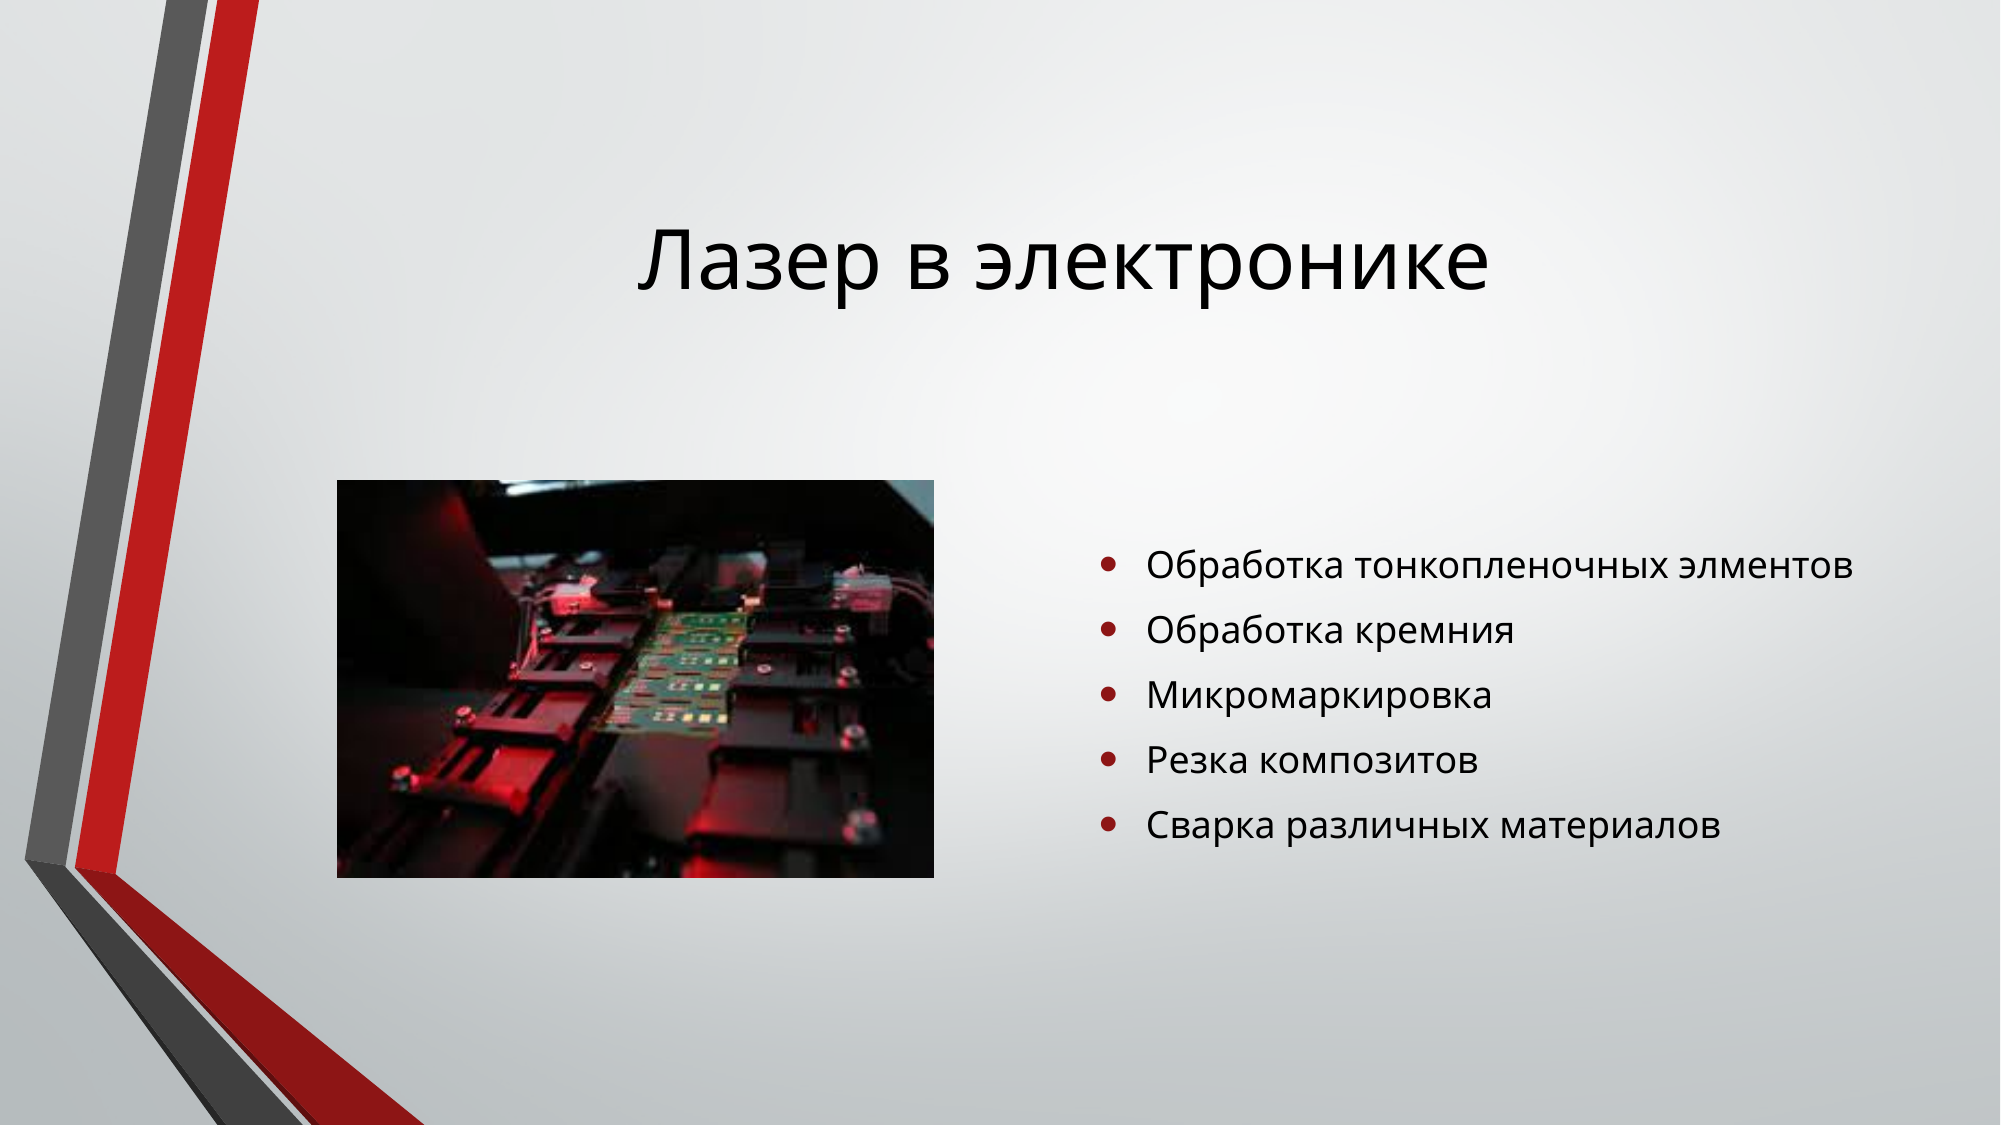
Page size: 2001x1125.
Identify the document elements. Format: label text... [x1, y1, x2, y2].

title Лазер в электронике [243, 112, 1887, 400]
list Обработка тонкопленочных элментов Обработка кремния Микромаркировка Резка композитов Сварка различных материалов [1083, 437, 1887, 950]
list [337, 480, 935, 878]
